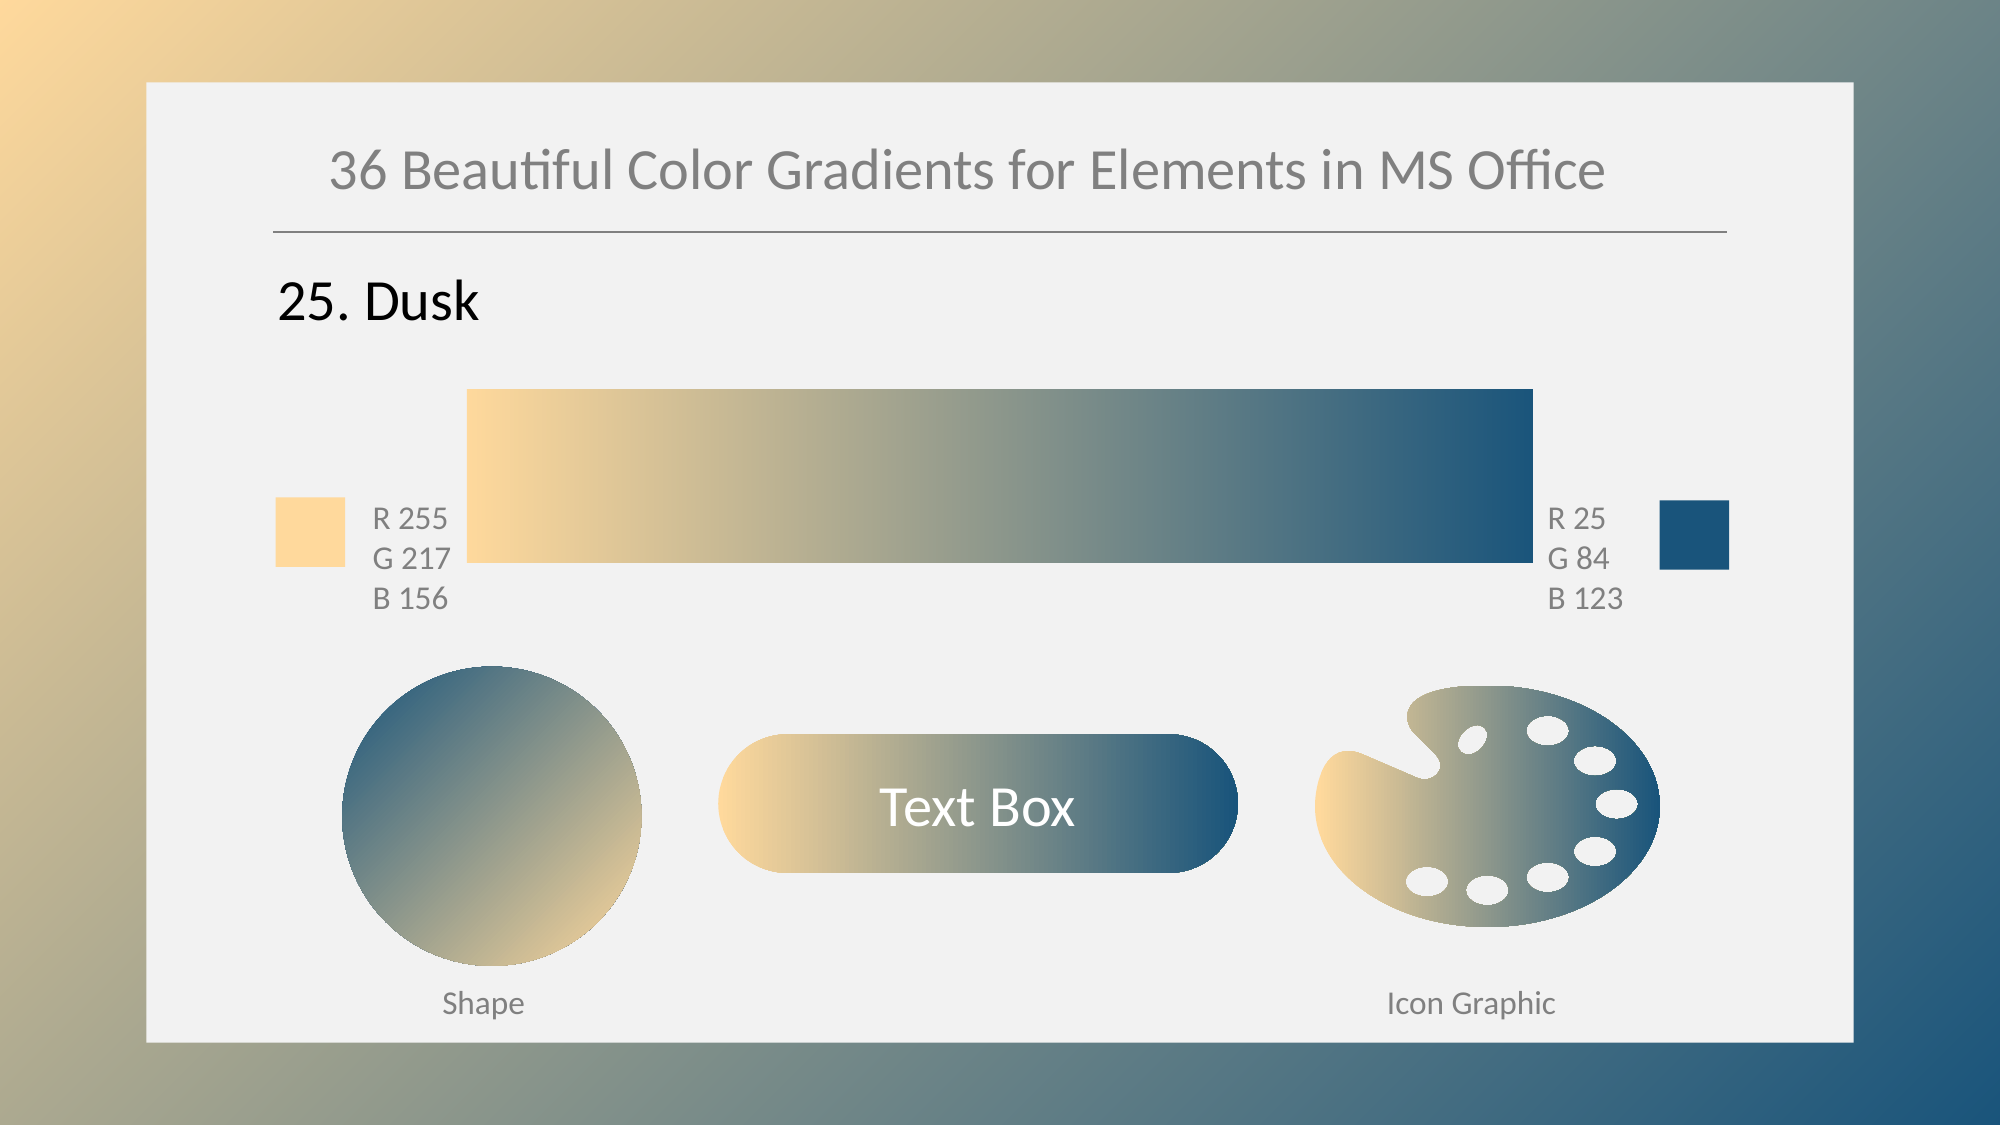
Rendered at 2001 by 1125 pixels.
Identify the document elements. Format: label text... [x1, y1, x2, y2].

text_box [465, 387, 1535, 565]
text_box [1658, 498, 1731, 572]
text_box R 25 G 84 B 123 [1533, 488, 1660, 624]
text_box [144, 80, 1856, 1045]
text_box [1312, 683, 1662, 930]
text_box 25. Dusk [262, 254, 495, 340]
text_box [340, 664, 644, 969]
text_box Text Box [716, 732, 1240, 875]
text_box Icon Graphic [1372, 973, 1603, 1029]
text_box 36 Beautiful Color Gradients for Elements in MS Office [314, 123, 1908, 209]
text_box [274, 495, 347, 569]
text_box Shape [427, 973, 555, 1029]
text_box R 255 G 217 B 156 [357, 488, 485, 624]
